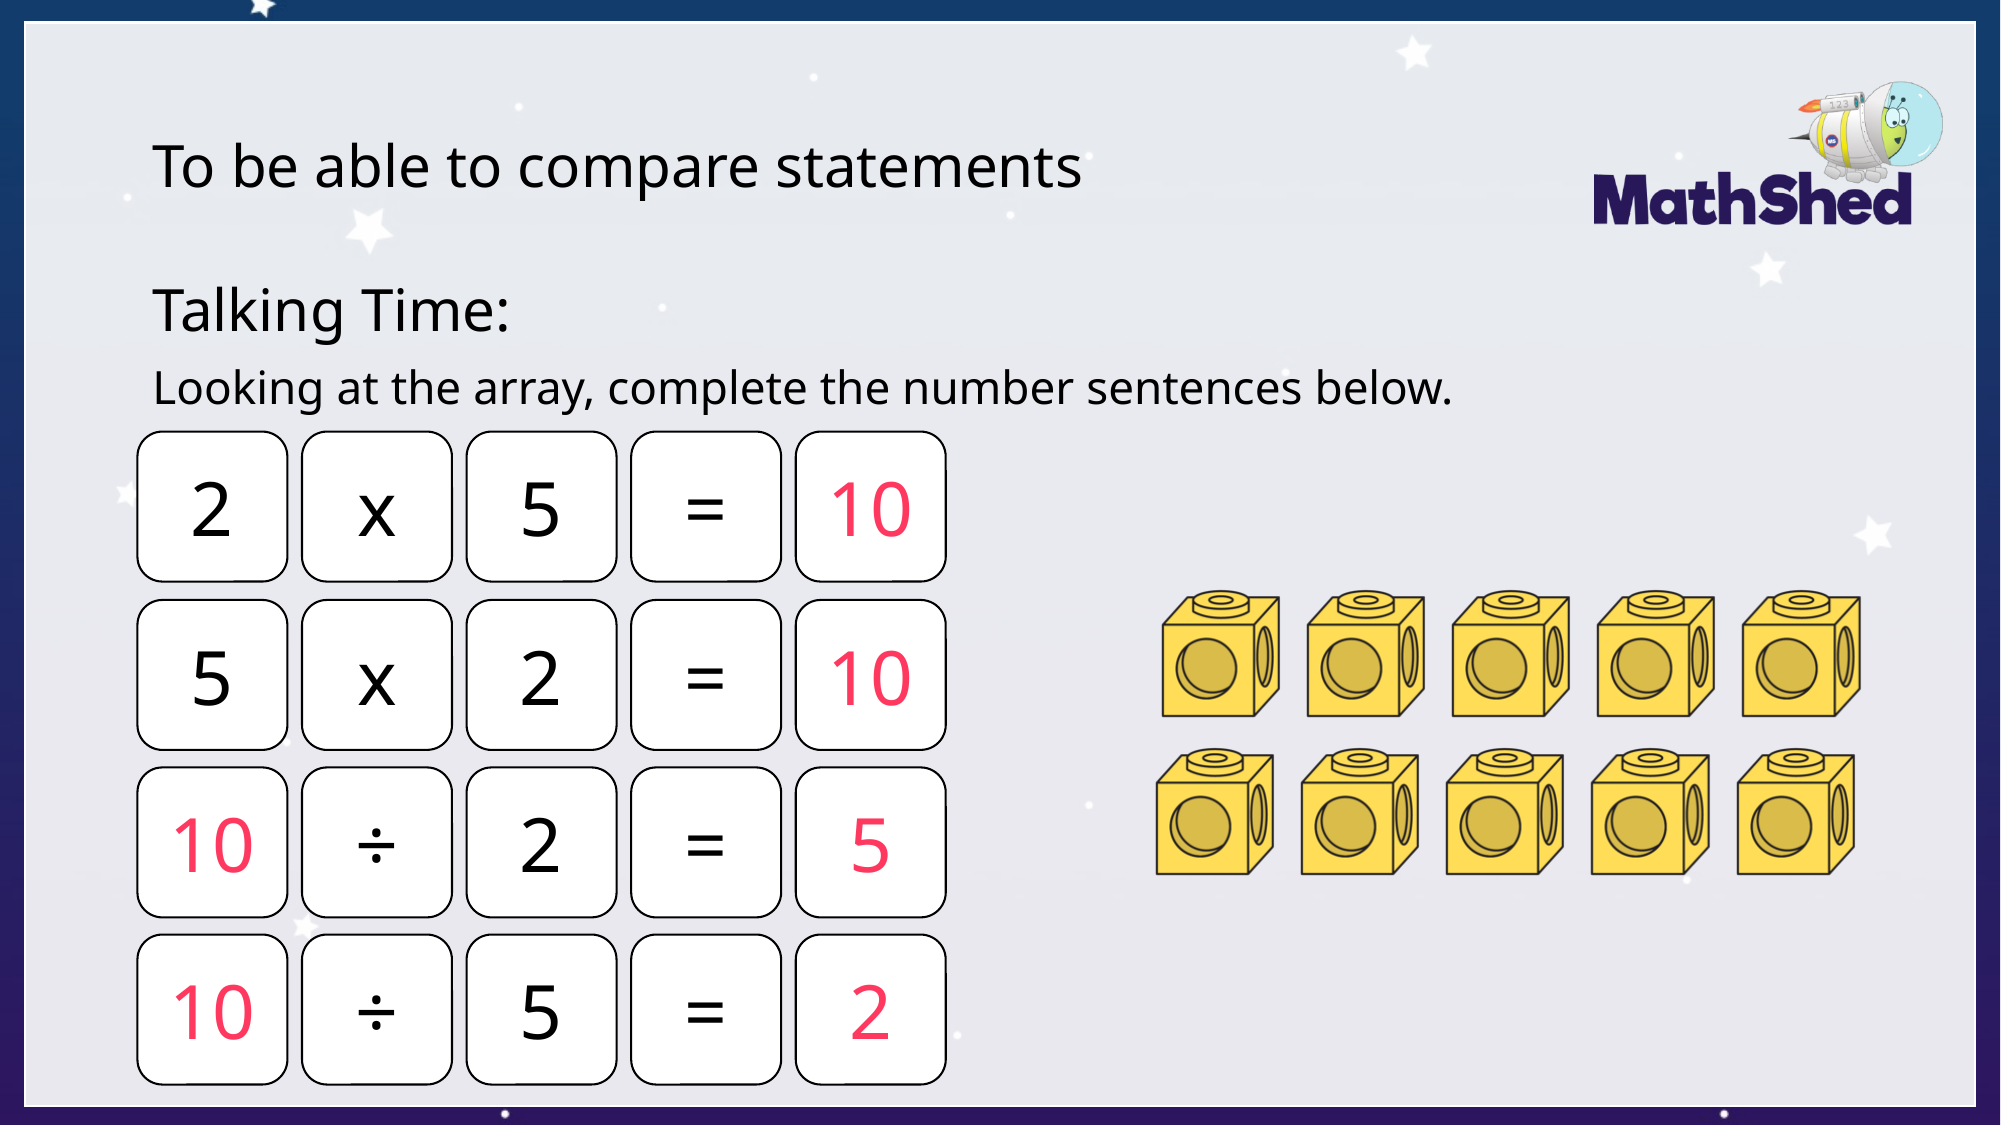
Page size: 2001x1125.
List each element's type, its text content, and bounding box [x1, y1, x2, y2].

text_box 10 [794, 430, 947, 583]
picture [0, 0, 2001, 1125]
text_box 10 [136, 933, 289, 1086]
text_box 2 [465, 598, 618, 751]
text_box 10 [794, 598, 947, 751]
text_box ÷ [300, 766, 454, 919]
text_box 5 [465, 933, 618, 1086]
text_box 2 [794, 933, 947, 1086]
title To be able to compare statements [137, 59, 1578, 273]
text_box 2 [136, 430, 289, 583]
text_box = [630, 766, 783, 919]
text_box x [300, 430, 454, 583]
text_box 2 [465, 766, 618, 919]
text_box 5 [465, 430, 618, 583]
text_box = [630, 598, 783, 751]
text_box 5 [794, 766, 947, 919]
text_box 10 [136, 766, 289, 919]
text_box = [630, 933, 783, 1086]
list Talking Time: Looking at the array, complete the number sentences below. [137, 273, 1863, 988]
text_box 5 [136, 598, 289, 751]
text_box x [300, 598, 454, 751]
text_box = [630, 430, 783, 583]
text_box ÷ [300, 933, 454, 1086]
